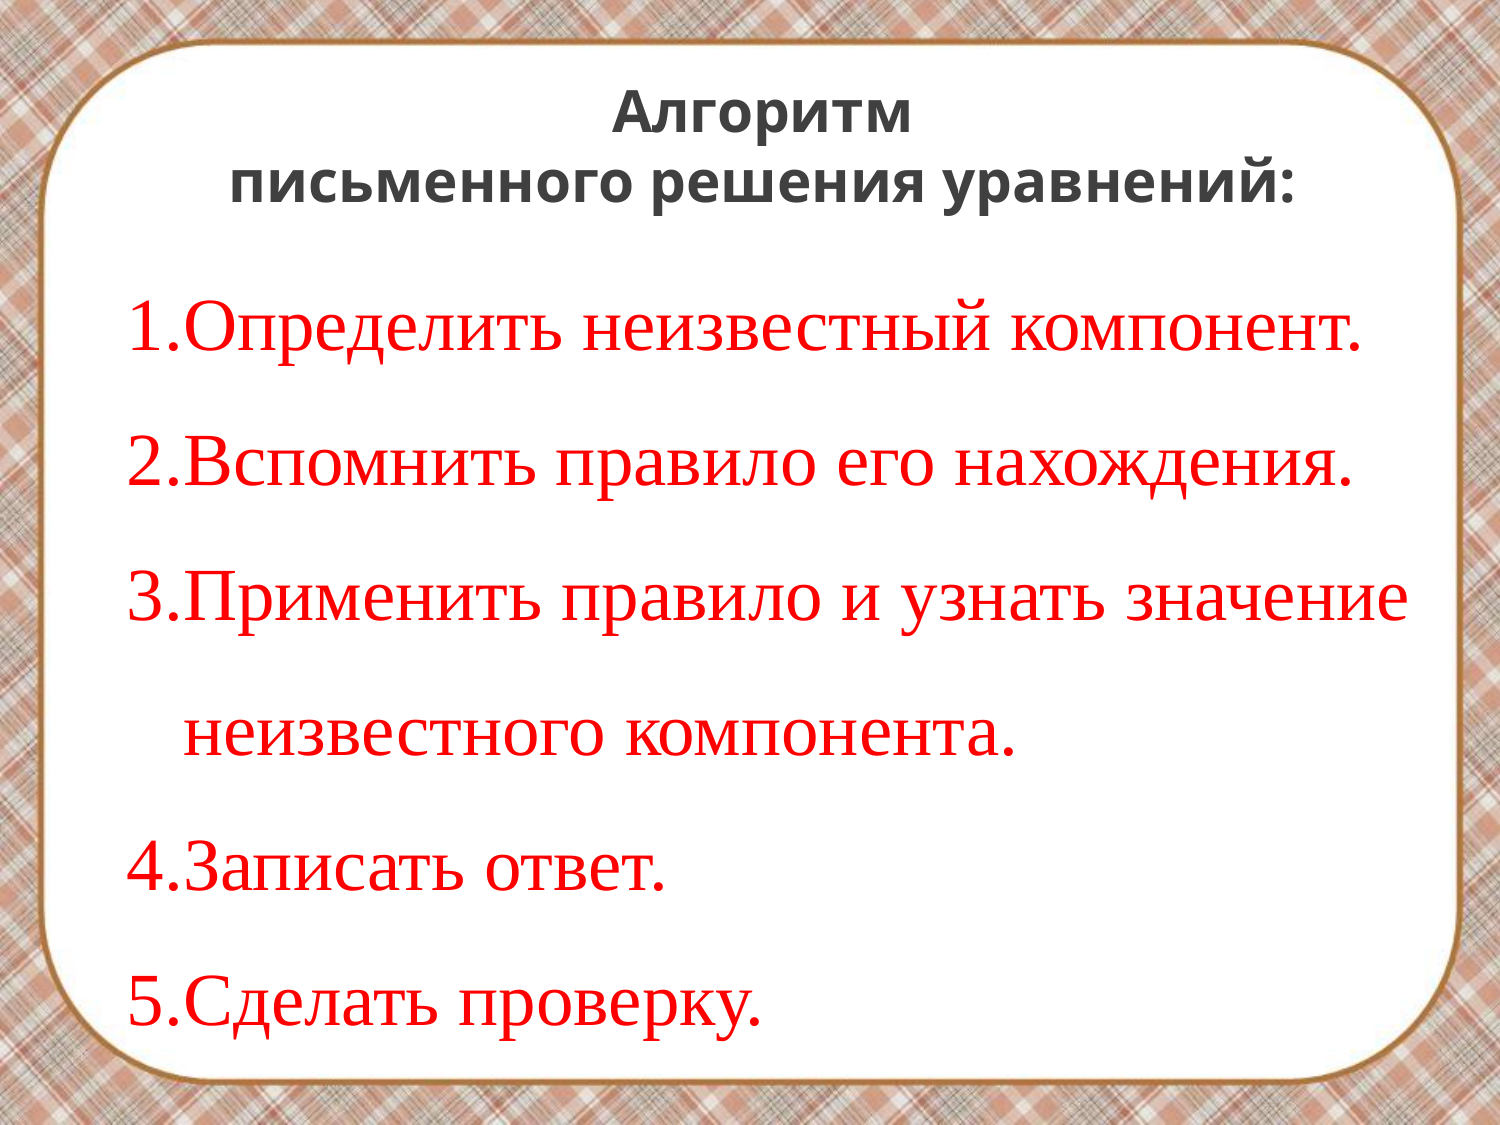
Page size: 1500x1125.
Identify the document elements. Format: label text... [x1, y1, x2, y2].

text_box Алгоритм письменного решения уравнений: [147, 67, 1378, 222]
picture [0, 0, 1500, 1125]
text_box Определить неизвестный компонент. Вспомнить правило его нахождения. Применить правило и узнать значение неизвестного компонента. Записать ответ. Сделать проверку. [112, 222, 1435, 1048]
